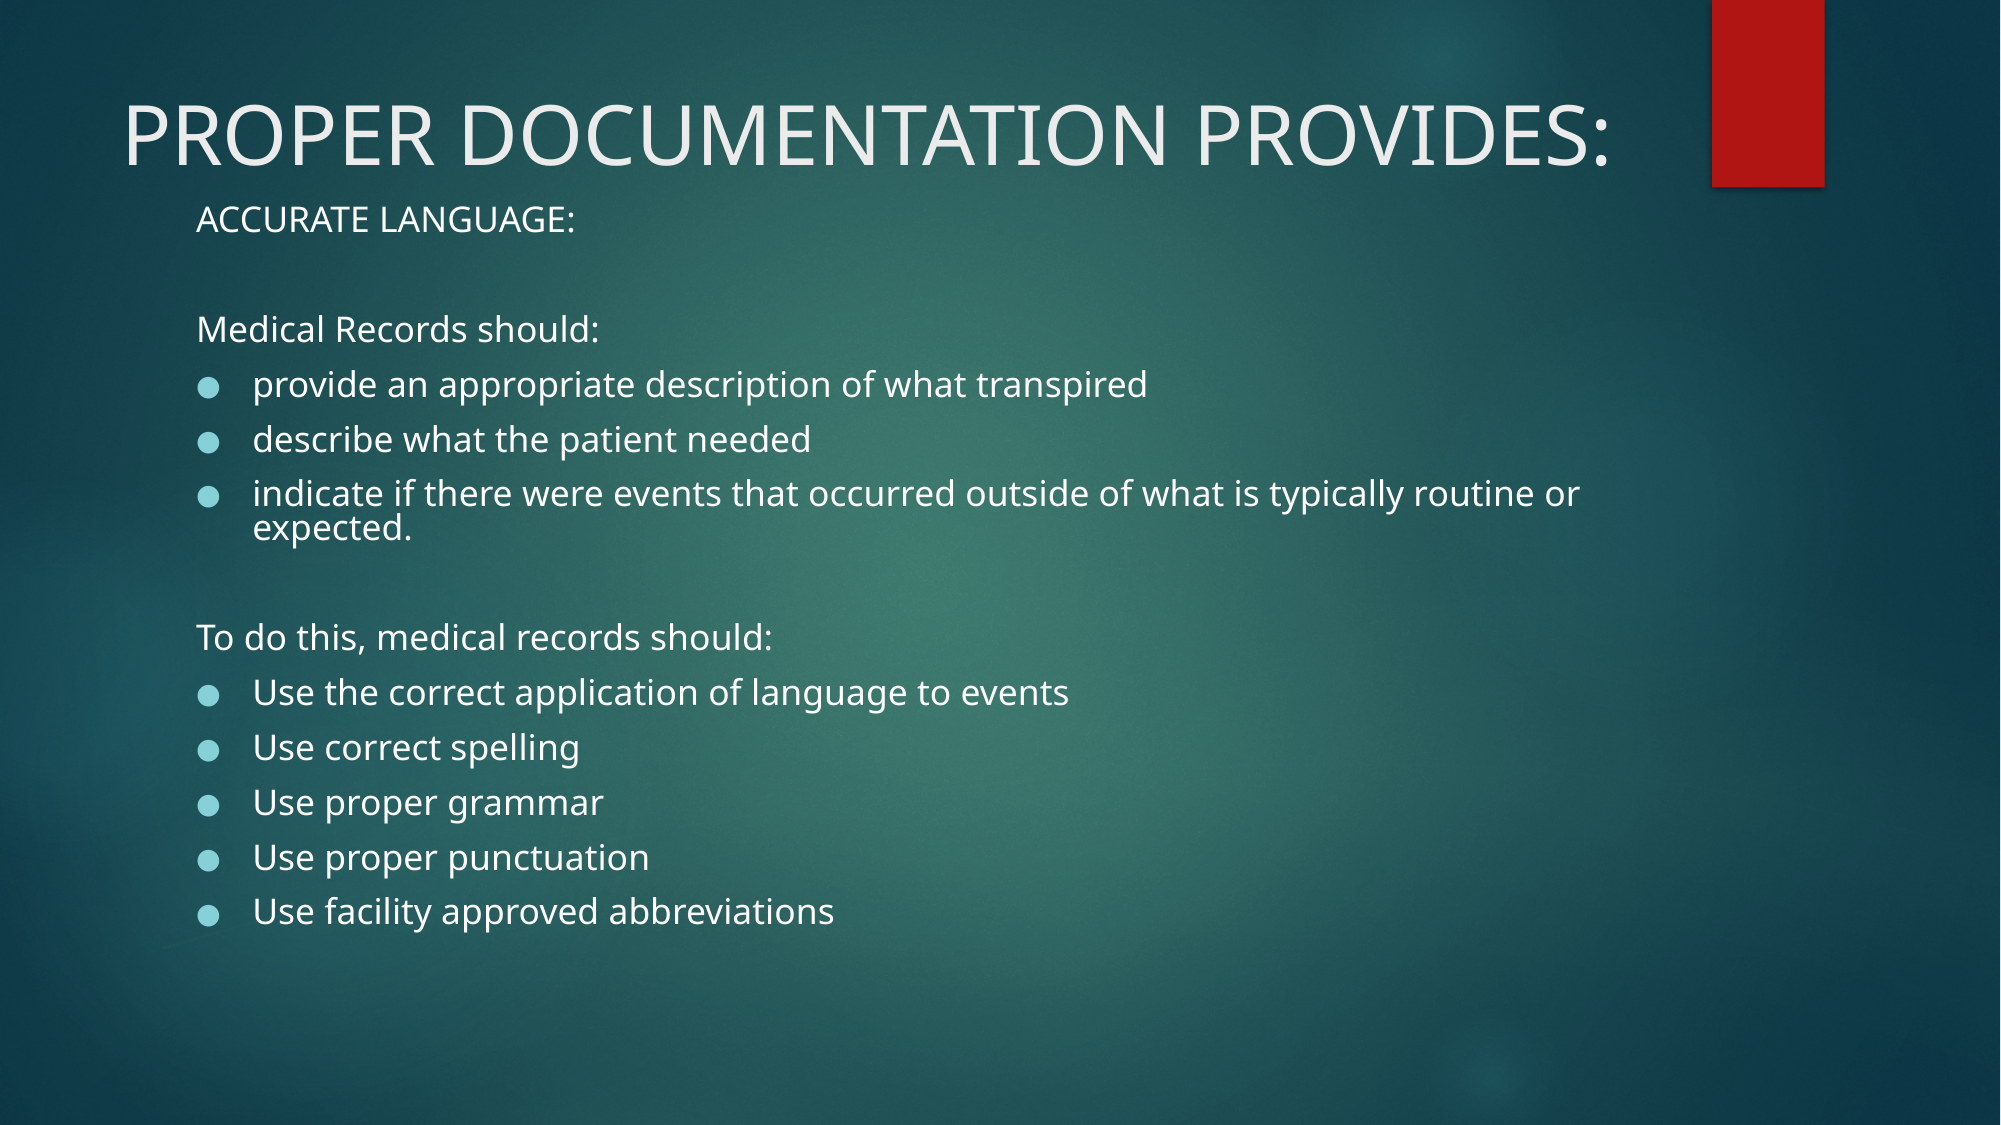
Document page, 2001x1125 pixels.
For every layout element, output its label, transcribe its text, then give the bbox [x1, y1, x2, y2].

picture [0, 0, 2001, 1125]
list ACCURATE LANGUAGE: Medical Records should: provide an appropriate description of what transpired describe what the patient needed indicate if there were events that occurred outside of what is typically routine or expected. To do this, medical records should: Use the correct application of language to events Use correct spelling Use proper grammar Use proper punctuation Use facility approved abbreviations [181, 197, 1649, 992]
title PROPER DOCUMENTATION PROVIDES: [106, 74, 1649, 304]
